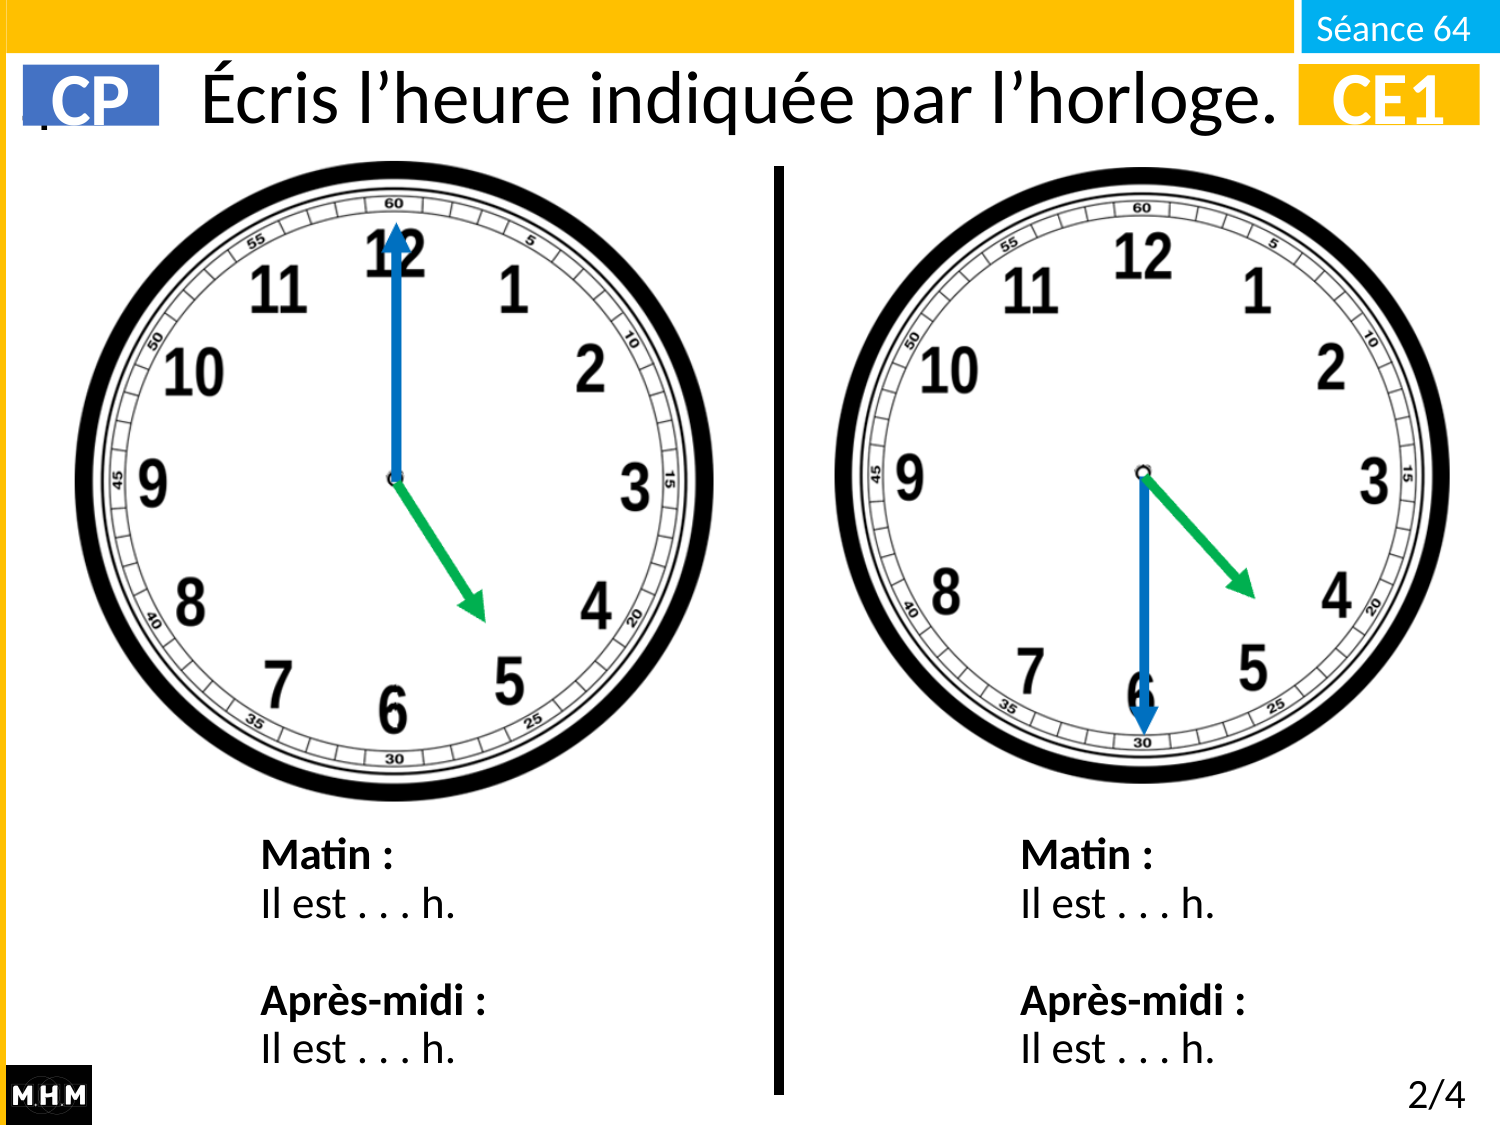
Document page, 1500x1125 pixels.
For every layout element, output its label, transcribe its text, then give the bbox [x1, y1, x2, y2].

picture [6, 1065, 92, 1125]
picture [814, 153, 1479, 813]
picture [50, 143, 744, 823]
text_box Matin : Il est . . . h. Après-midi : Il est . . . h. [1005, 822, 1358, 1082]
text_box CP [22, 64, 160, 127]
text_box CE1 [1298, 63, 1481, 126]
title Écris l’heure indiquée par l’horloge. [185, 49, 1479, 149]
text_box Matin : Il est . . . h. Après-midi : Il est . . . h. [245, 823, 598, 1082]
list 2/4 [1373, 1064, 1500, 1125]
